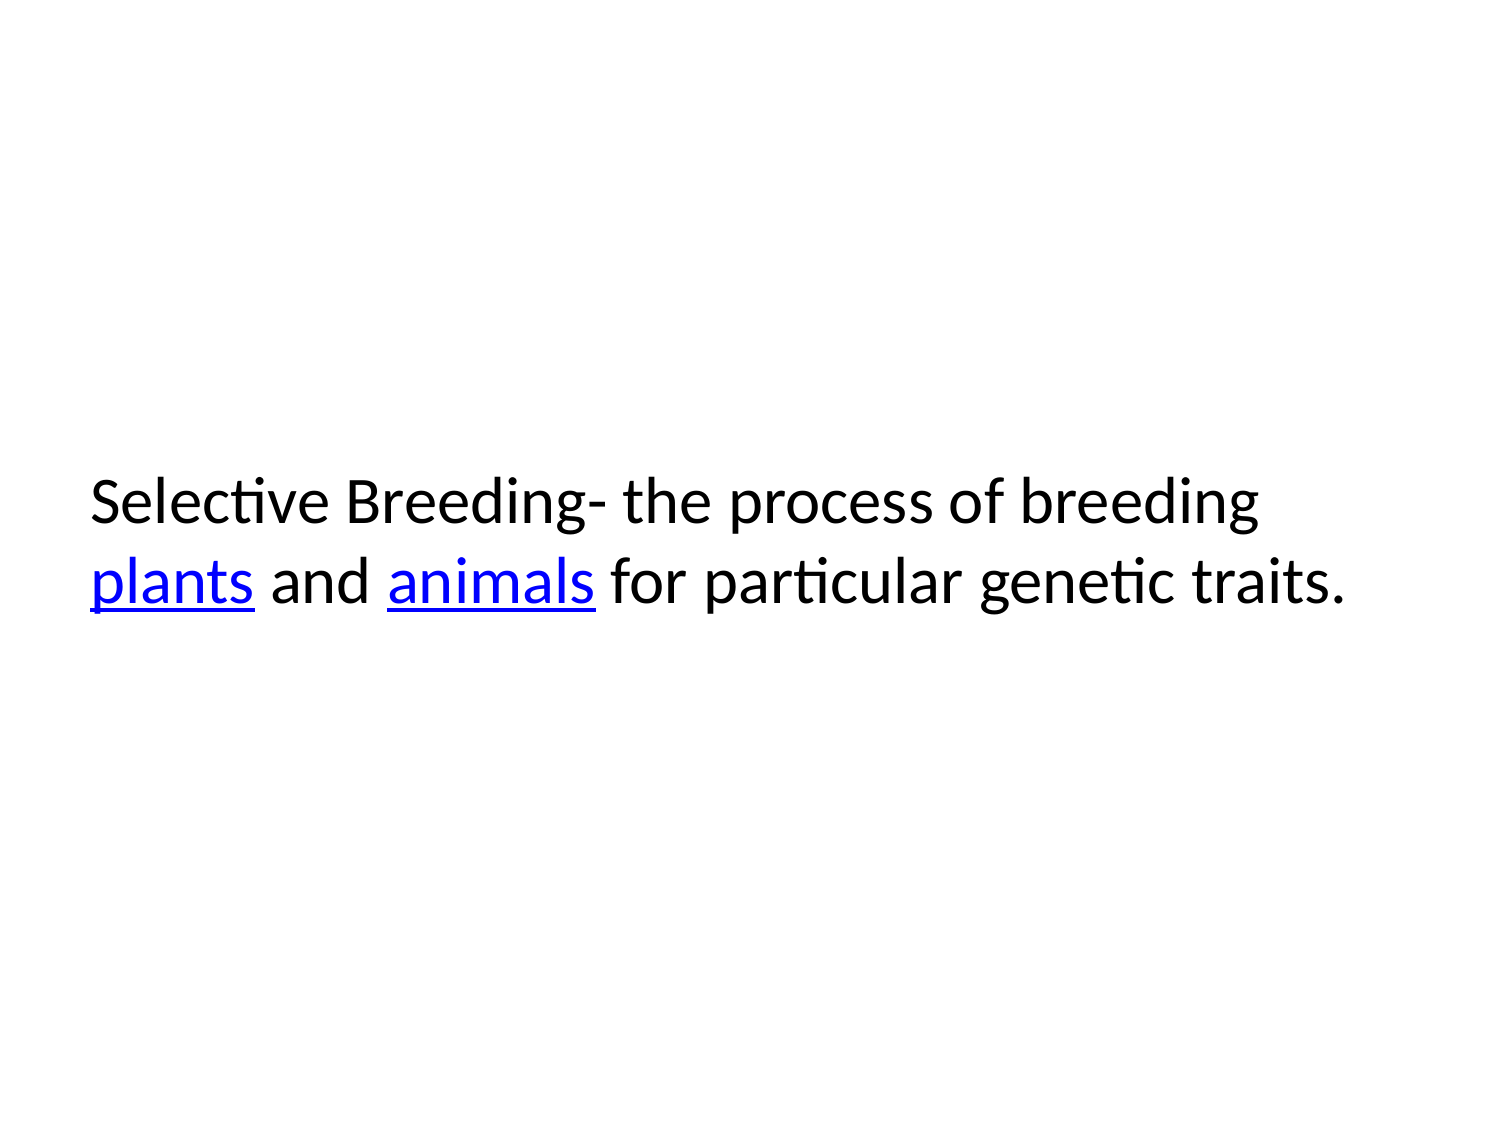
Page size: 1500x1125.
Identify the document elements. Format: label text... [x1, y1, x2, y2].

list Selective Breeding- the process of breeding plants and animals for particular genetic traits. [75, 262, 1425, 1005]
